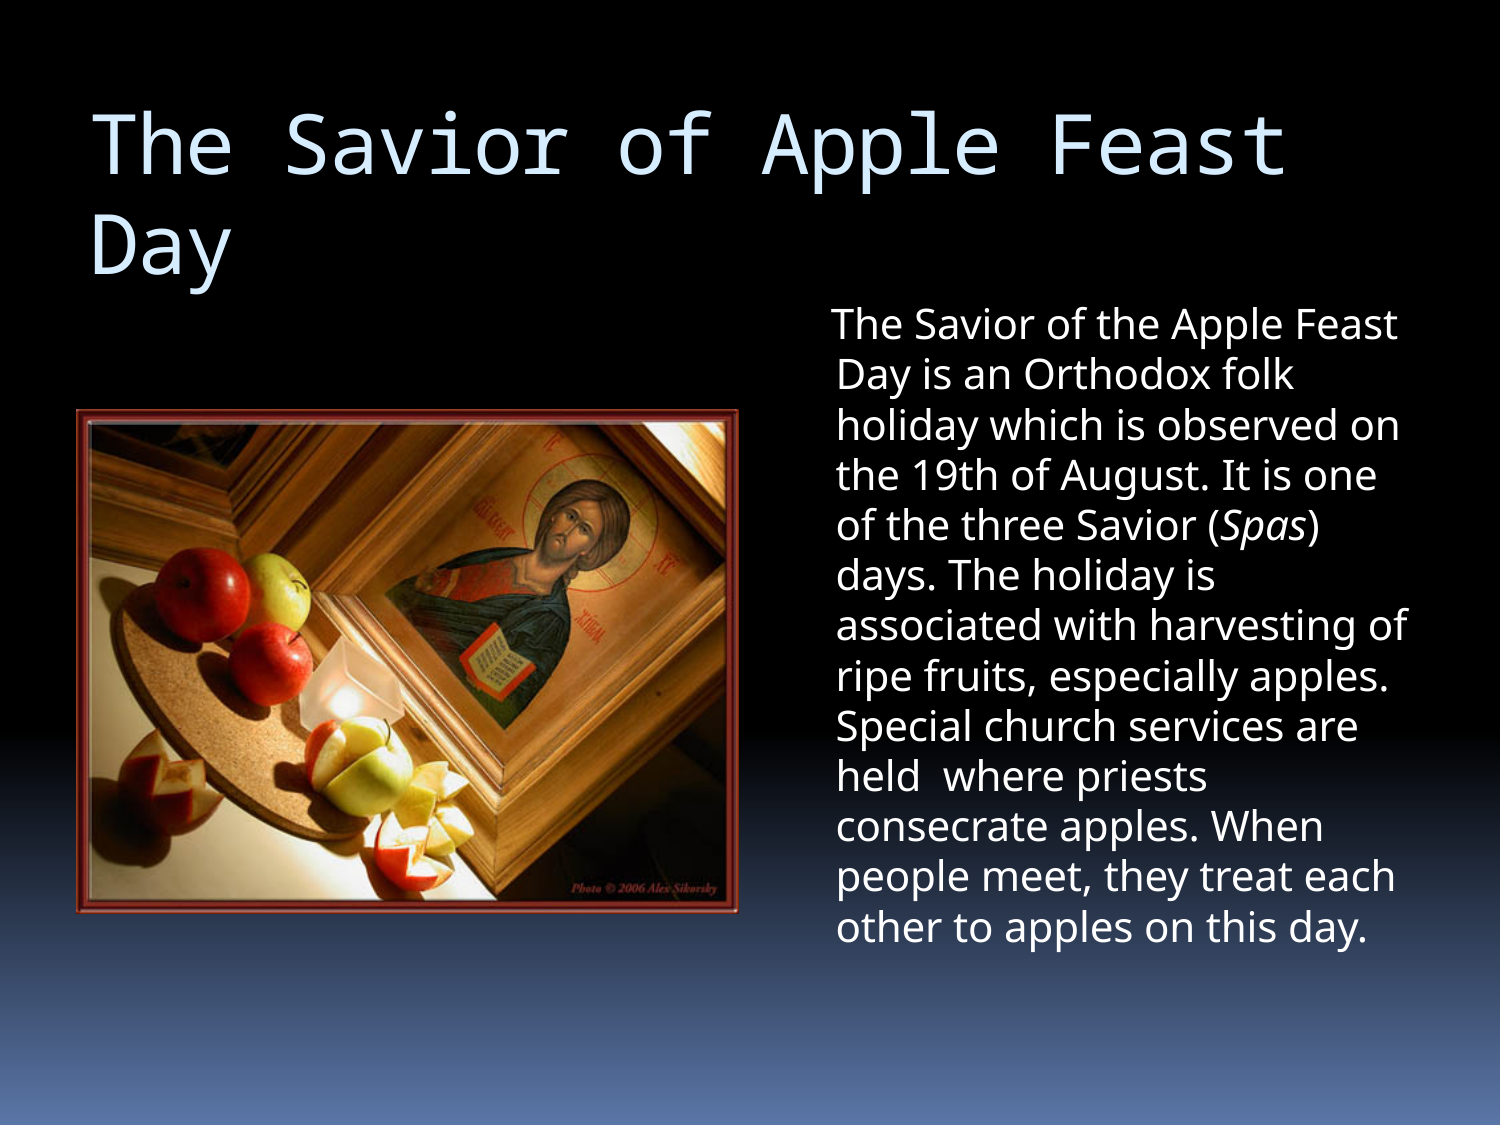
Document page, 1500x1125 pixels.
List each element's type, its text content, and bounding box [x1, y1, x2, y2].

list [75, 409, 740, 914]
title The Savior of Apple Feast Day [75, 83, 1425, 234]
list The Savior of the Apple Feast Day is an Orthodox folk holiday which is observed on the 19th of August. It is one of the three Savior (Spas) days. The holiday is associated with harvesting of ripe fruits, especially apples. Special church services are held where priests consecrate apples. When people meet, they treat each other to apples on this day. [763, 290, 1427, 1033]
